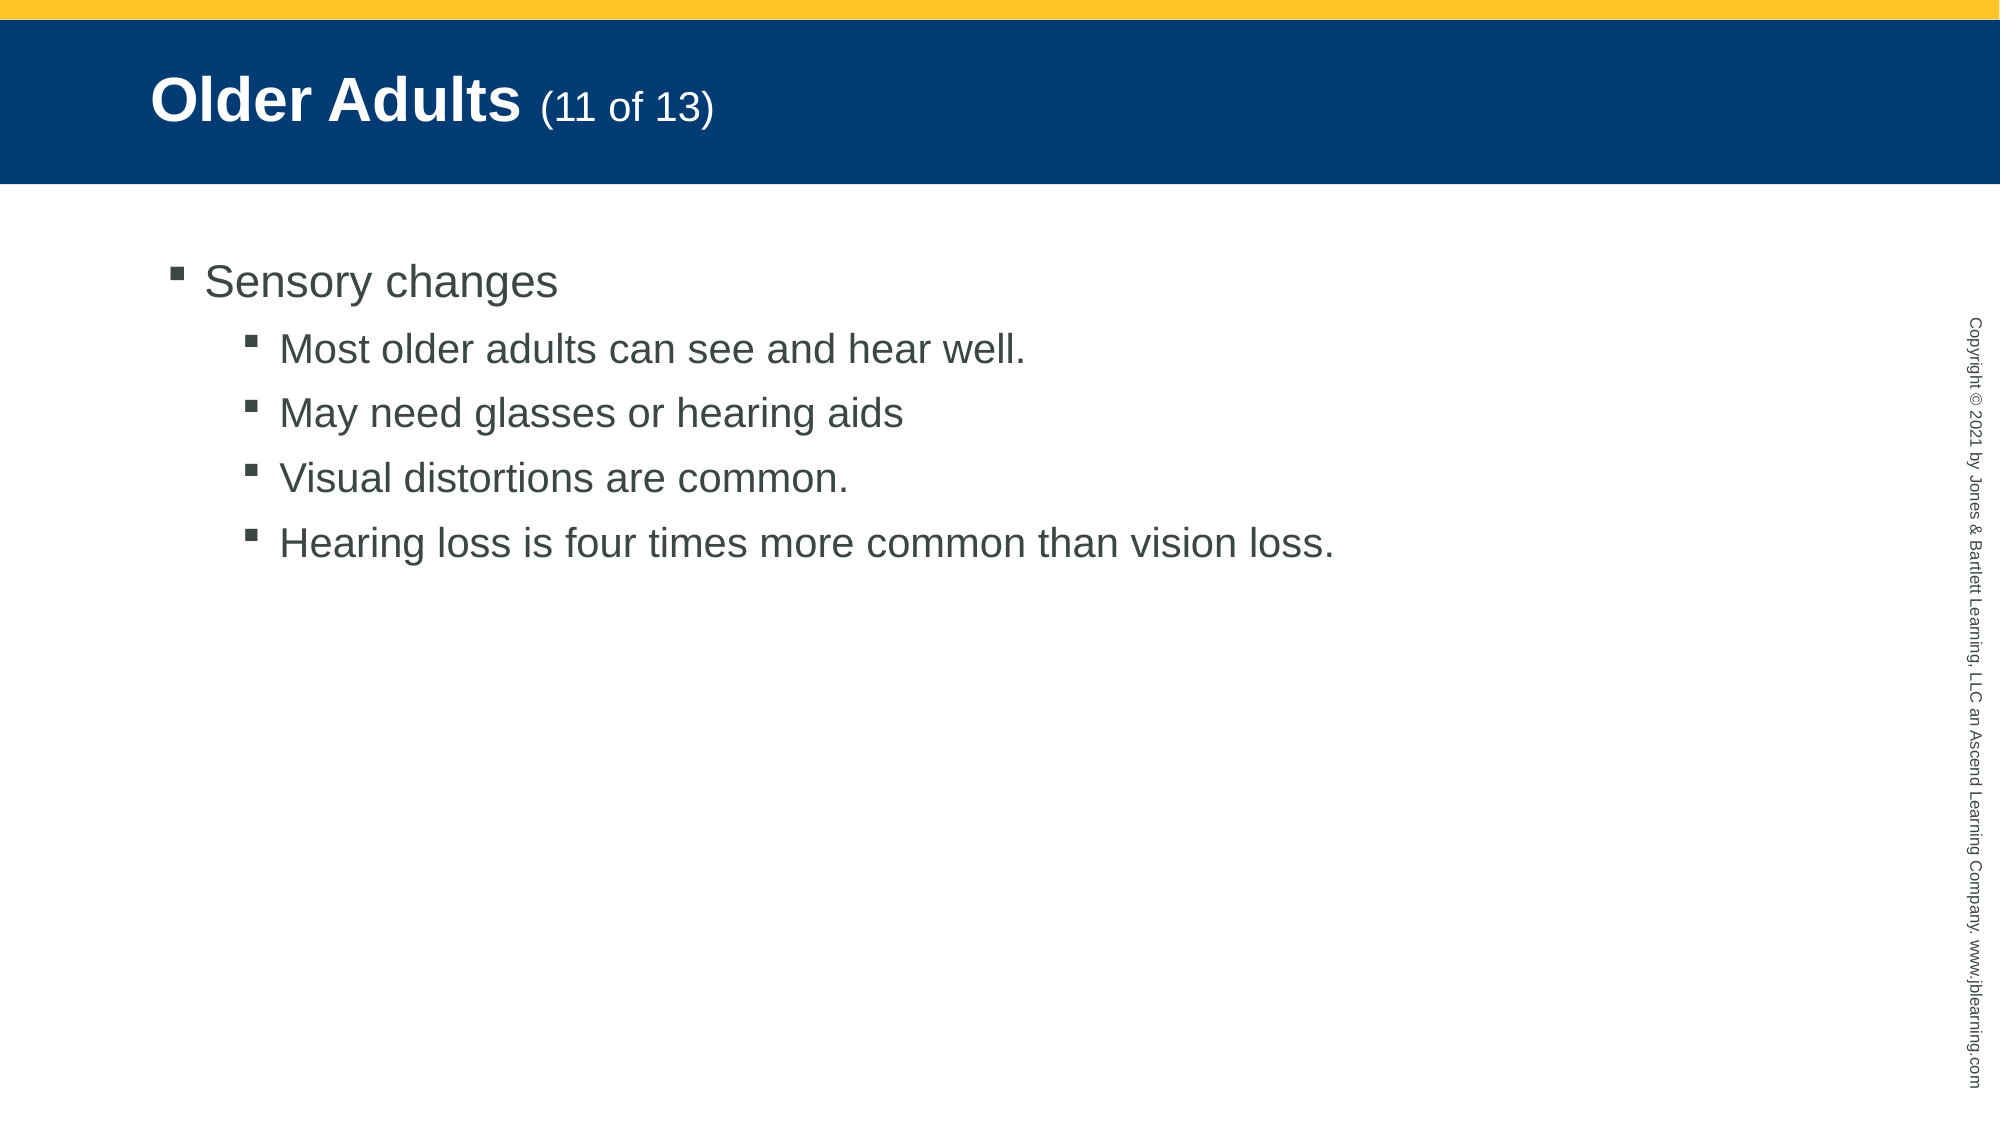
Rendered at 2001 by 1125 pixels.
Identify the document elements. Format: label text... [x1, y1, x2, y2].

list Sensory changes Most older adults can see and hear well. May need glasses or hearing aids Visual distortions are common. Hearing loss is four times more common than vision loss. [151, 244, 1840, 1016]
title Older Adults (11 of 13) [0, 19, 2000, 185]
